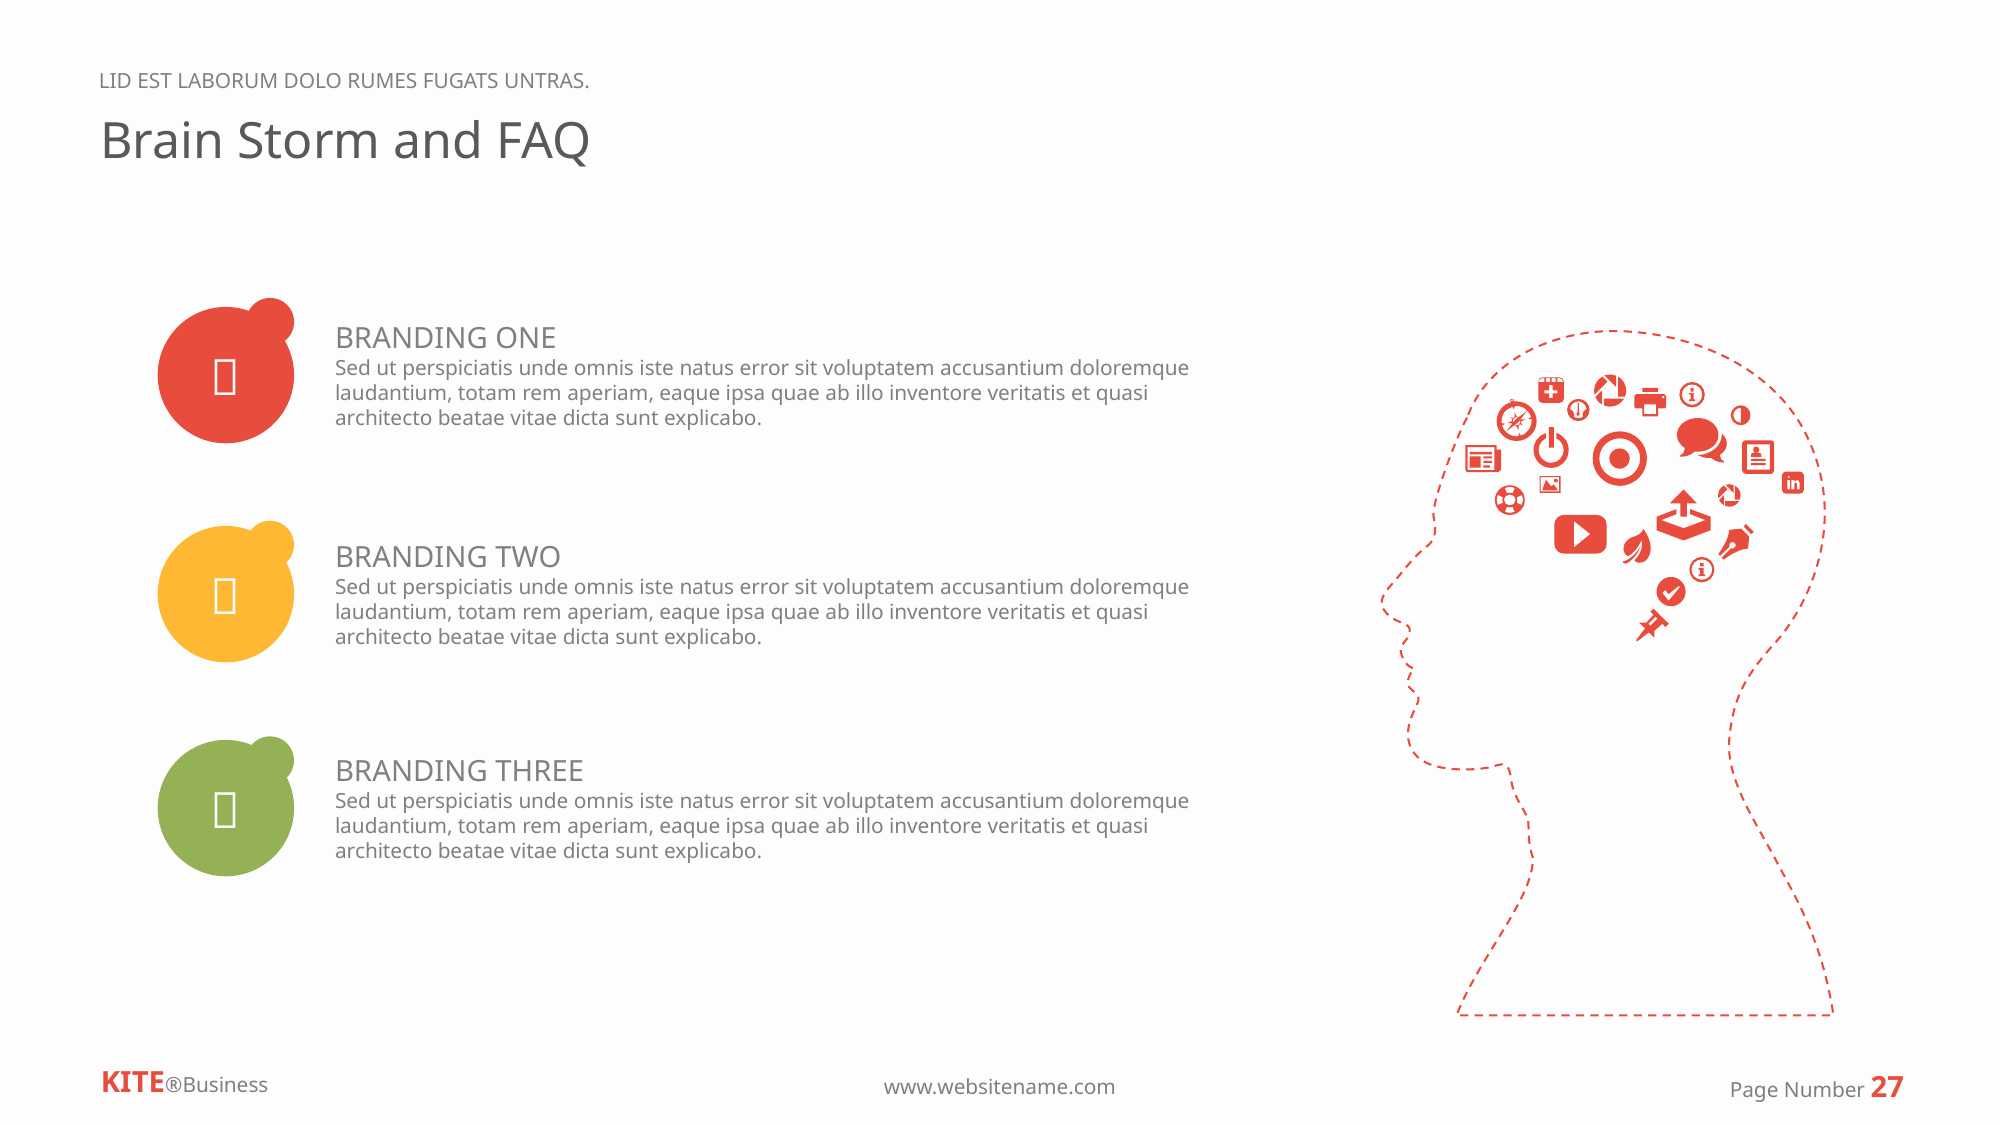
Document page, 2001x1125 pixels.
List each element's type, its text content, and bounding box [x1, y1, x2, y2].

text_box  [156, 738, 296, 878]
text_box [1381, 421, 1834, 1016]
text_box  [156, 305, 296, 445]
text_box KITE®Business [85, 1056, 284, 1106]
text_box Page Number 27 [1715, 1061, 1919, 1112]
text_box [1465, 374, 1804, 642]
text_box BRANDING THREE Sed ut perspiciatis unde omnis iste natus error sit voluptatem accusantium doloremque laudantium, totam rem aperiam, eaque ipsa quae ab illo inventore veritatis et quasi architecto beatae vitae dicta sunt explicabo. [320, 745, 1230, 870]
text_box Brain Storm and FAQ [85, 101, 607, 176]
text_box [244, 519, 296, 570]
text_box [245, 296, 296, 347]
text_box [1495, 331, 1754, 374]
text_box www.websitename.com [869, 1066, 1131, 1107]
text_box LID EST LABORUM DOLO RUMES FUGATS UNTRAS. [84, 60, 645, 101]
text_box [244, 735, 296, 786]
text_box  [156, 524, 296, 664]
text_box BRANDING ONE Sed ut perspiciatis unde omnis iste natus error sit voluptatem accusantium doloremque laudantium, totam rem aperiam, eaque ipsa quae ab illo inventore veritatis et quasi architecto beatae vitae dicta sunt explicabo. [320, 312, 1230, 437]
text_box BRANDING TWO Sed ut perspiciatis unde omnis iste natus error sit voluptatem accusantium doloremque laudantium, totam rem aperiam, eaque ipsa quae ab illo inventore veritatis et quasi architecto beatae vitae dicta sunt explicabo. [320, 531, 1230, 656]
